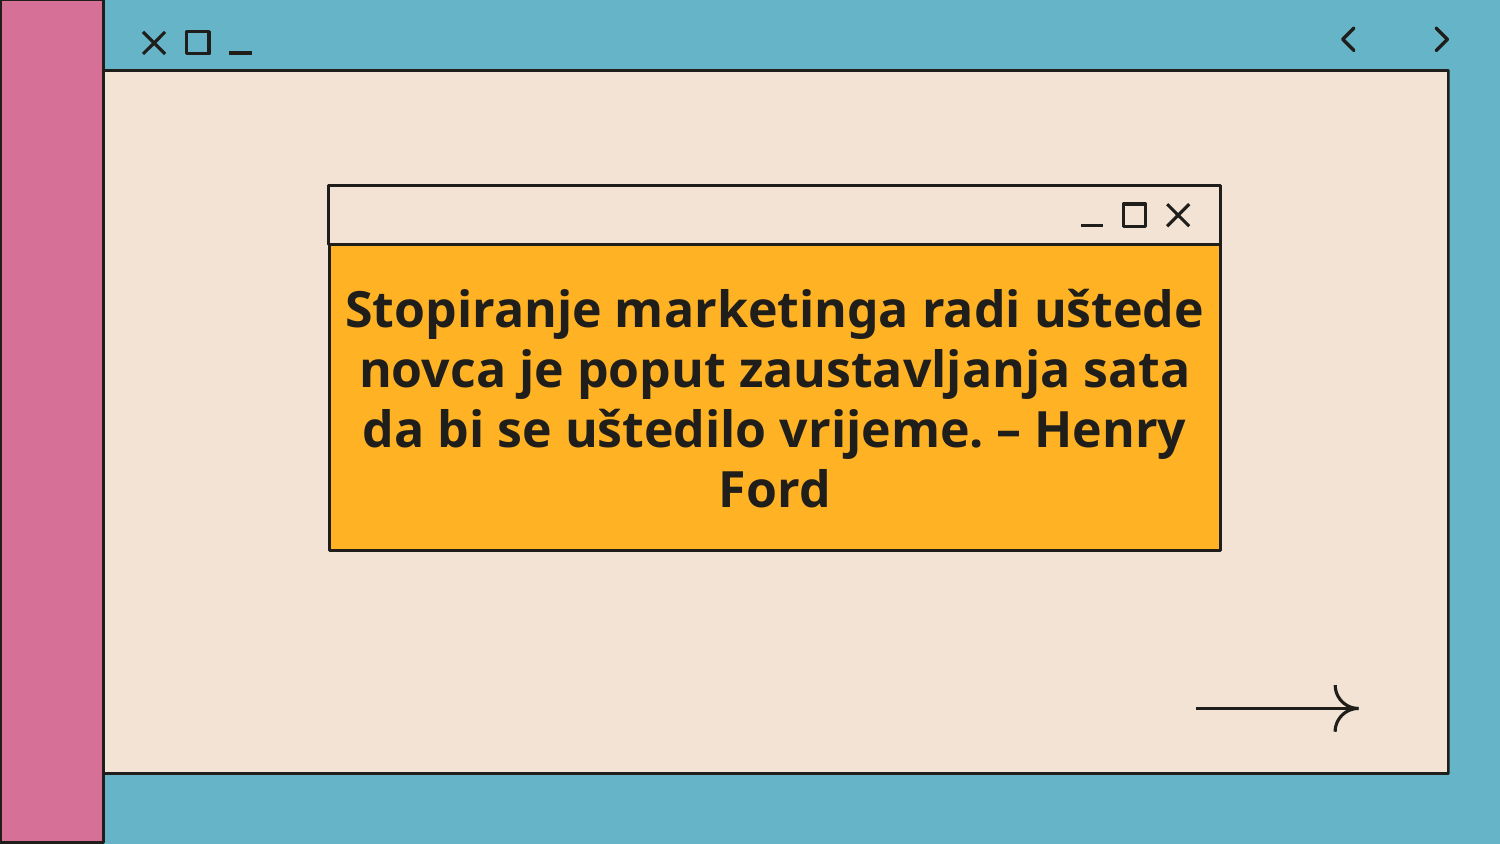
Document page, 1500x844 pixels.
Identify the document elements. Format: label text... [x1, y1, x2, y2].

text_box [328, 185, 1221, 246]
title Stopiranje marketinga radi uštede novca je poput zaustavljanja sata da bi se uštedilo vrijeme. – Henry Ford [328, 251, 1222, 552]
text_box [1342, 27, 1355, 52]
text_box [1195, 661, 1382, 756]
text_box [1435, 27, 1449, 52]
